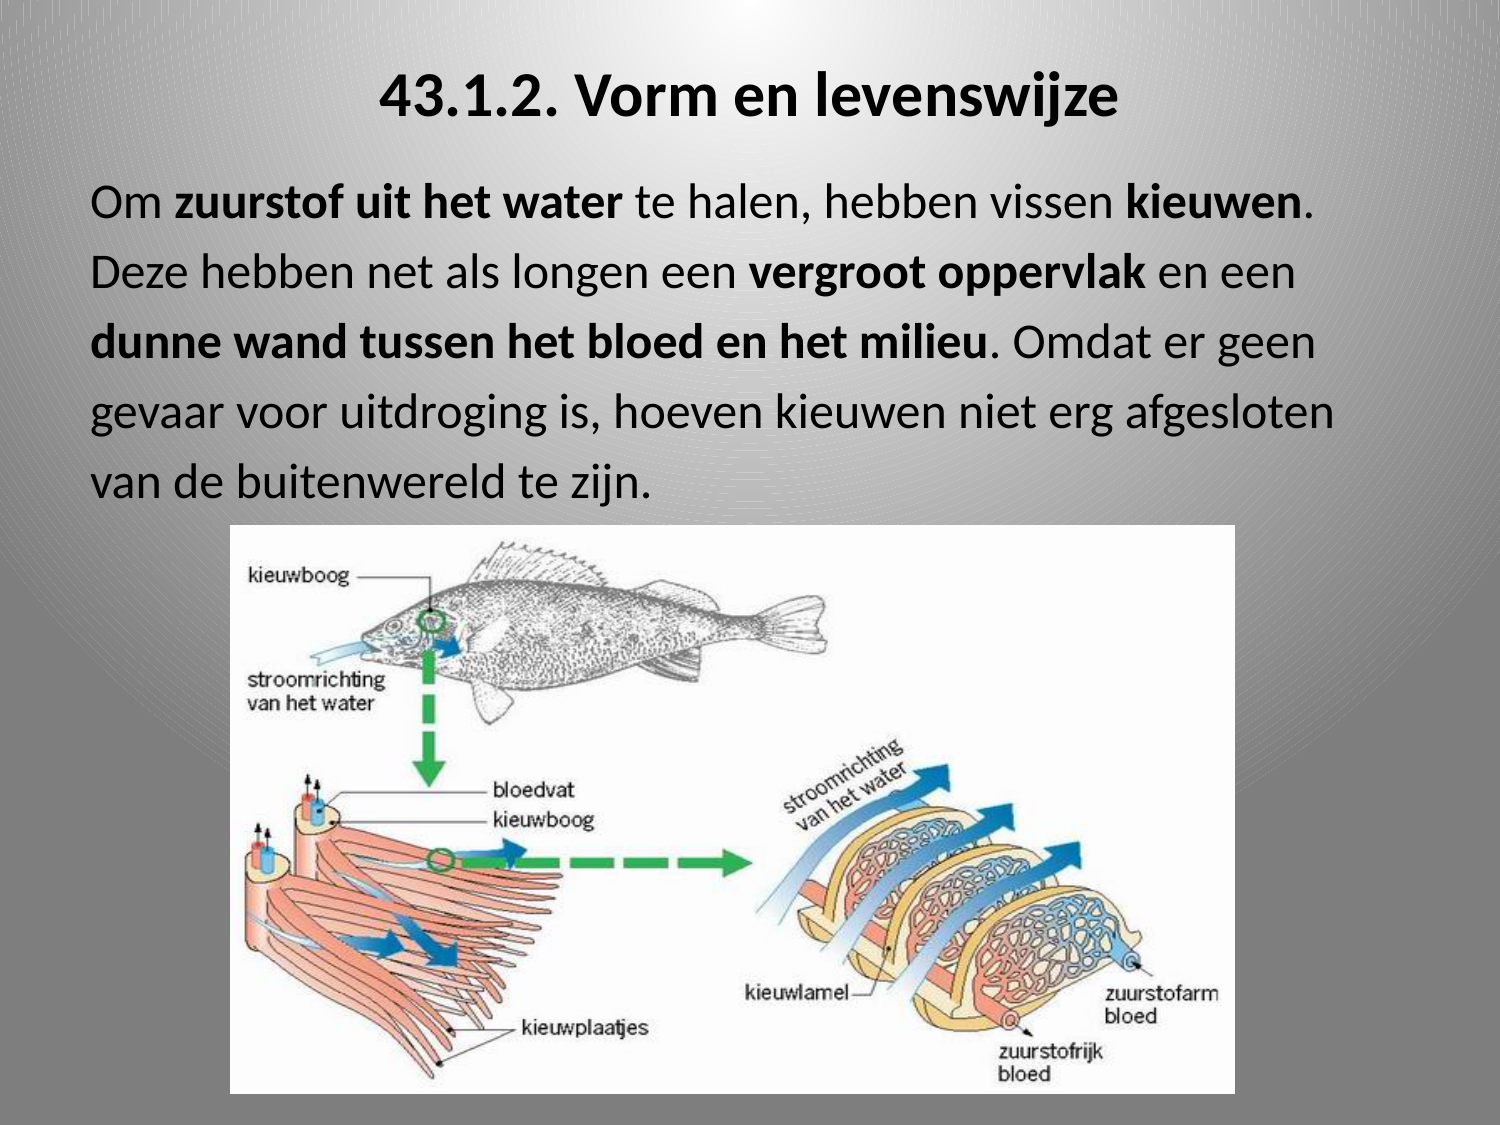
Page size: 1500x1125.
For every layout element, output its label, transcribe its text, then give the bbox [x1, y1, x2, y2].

title 43.1.2. Vorm en levenswijze [75, 45, 1425, 138]
list Om zuurstof uit het water te halen, hebben vissen kieuwen. Deze hebben net als longen een vergroot oppervlak en een dunne wand tussen het bloed en het milieu. Omdat er geen gevaar voor uitdroging is, hoeven kieuwen niet erg afgesloten van de buitenwereld te zijn. [75, 160, 1425, 1083]
picture [229, 525, 1235, 1095]
